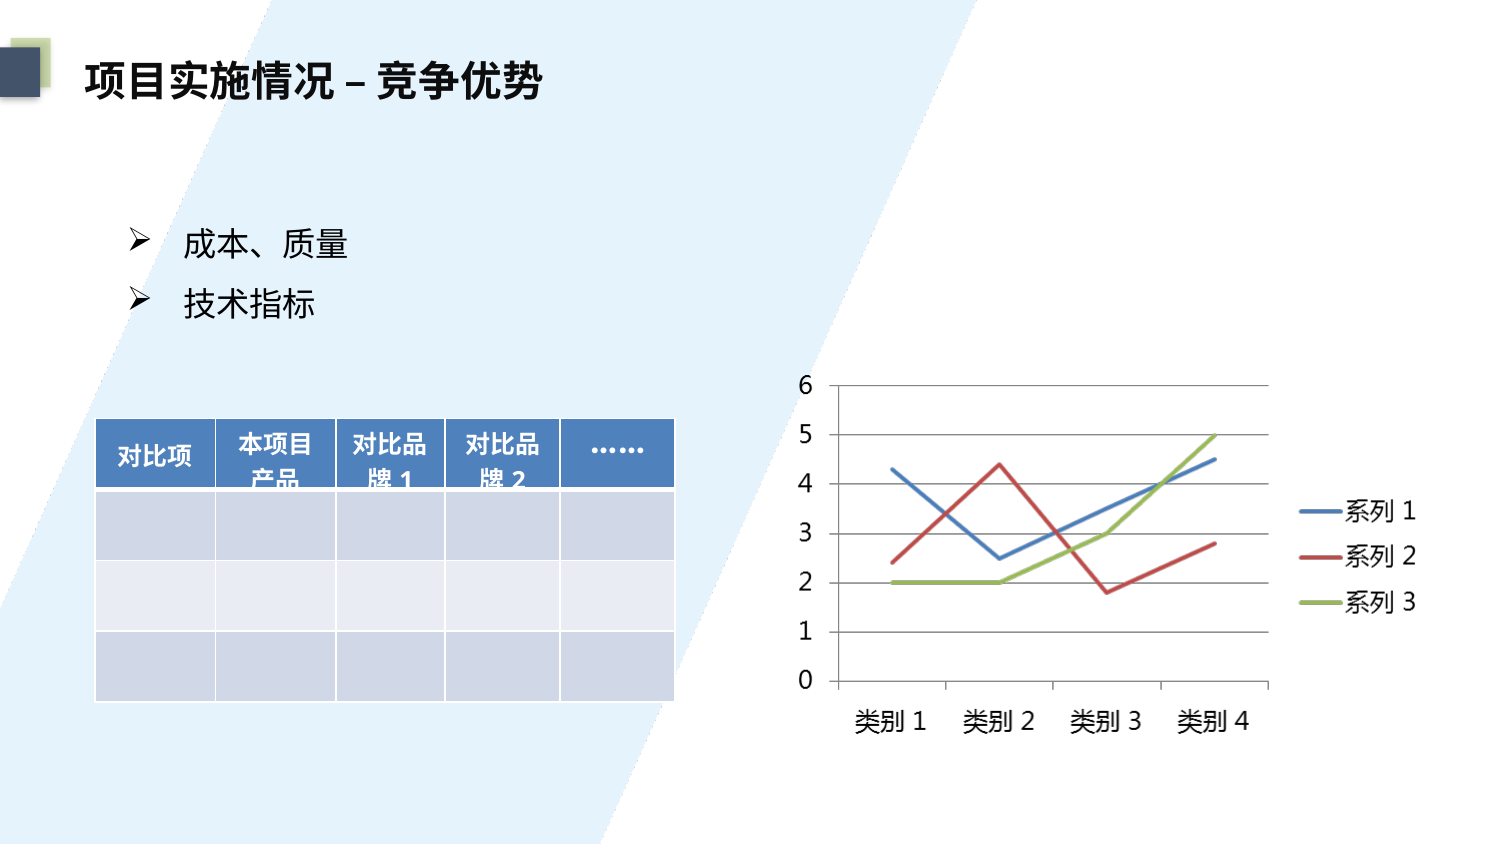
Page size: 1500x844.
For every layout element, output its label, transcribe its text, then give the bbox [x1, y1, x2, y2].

table_cell [96, 492, 215, 560]
table_cell [216, 561, 335, 630]
text_box 项目实施情况 – 竞争优势 [73, 48, 556, 111]
table_header 本项目产品 [216, 419, 335, 487]
table_cell [561, 561, 674, 630]
table_header 对比项 [96, 419, 215, 487]
table_header 对比品牌1 [337, 419, 444, 487]
table_header …… [561, 419, 674, 487]
table_cell [561, 492, 674, 560]
text_box [10, 37, 51, 88]
table_cell [337, 492, 444, 560]
table_header 对比品牌2 [446, 419, 559, 487]
table_cell [446, 492, 559, 560]
text_box 成本、质量 技术指标 [115, 197, 998, 329]
table_cell [96, 561, 215, 630]
table_cell [337, 632, 444, 701]
table_cell [446, 632, 559, 701]
picture [0, 0, 977, 844]
table_cell [561, 632, 674, 701]
table_cell [337, 561, 444, 630]
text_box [776, 351, 1446, 764]
text_box [0, 47, 41, 98]
table_cell [216, 632, 335, 701]
table_cell [446, 561, 559, 630]
table_cell [96, 632, 215, 701]
table_cell [216, 492, 335, 560]
